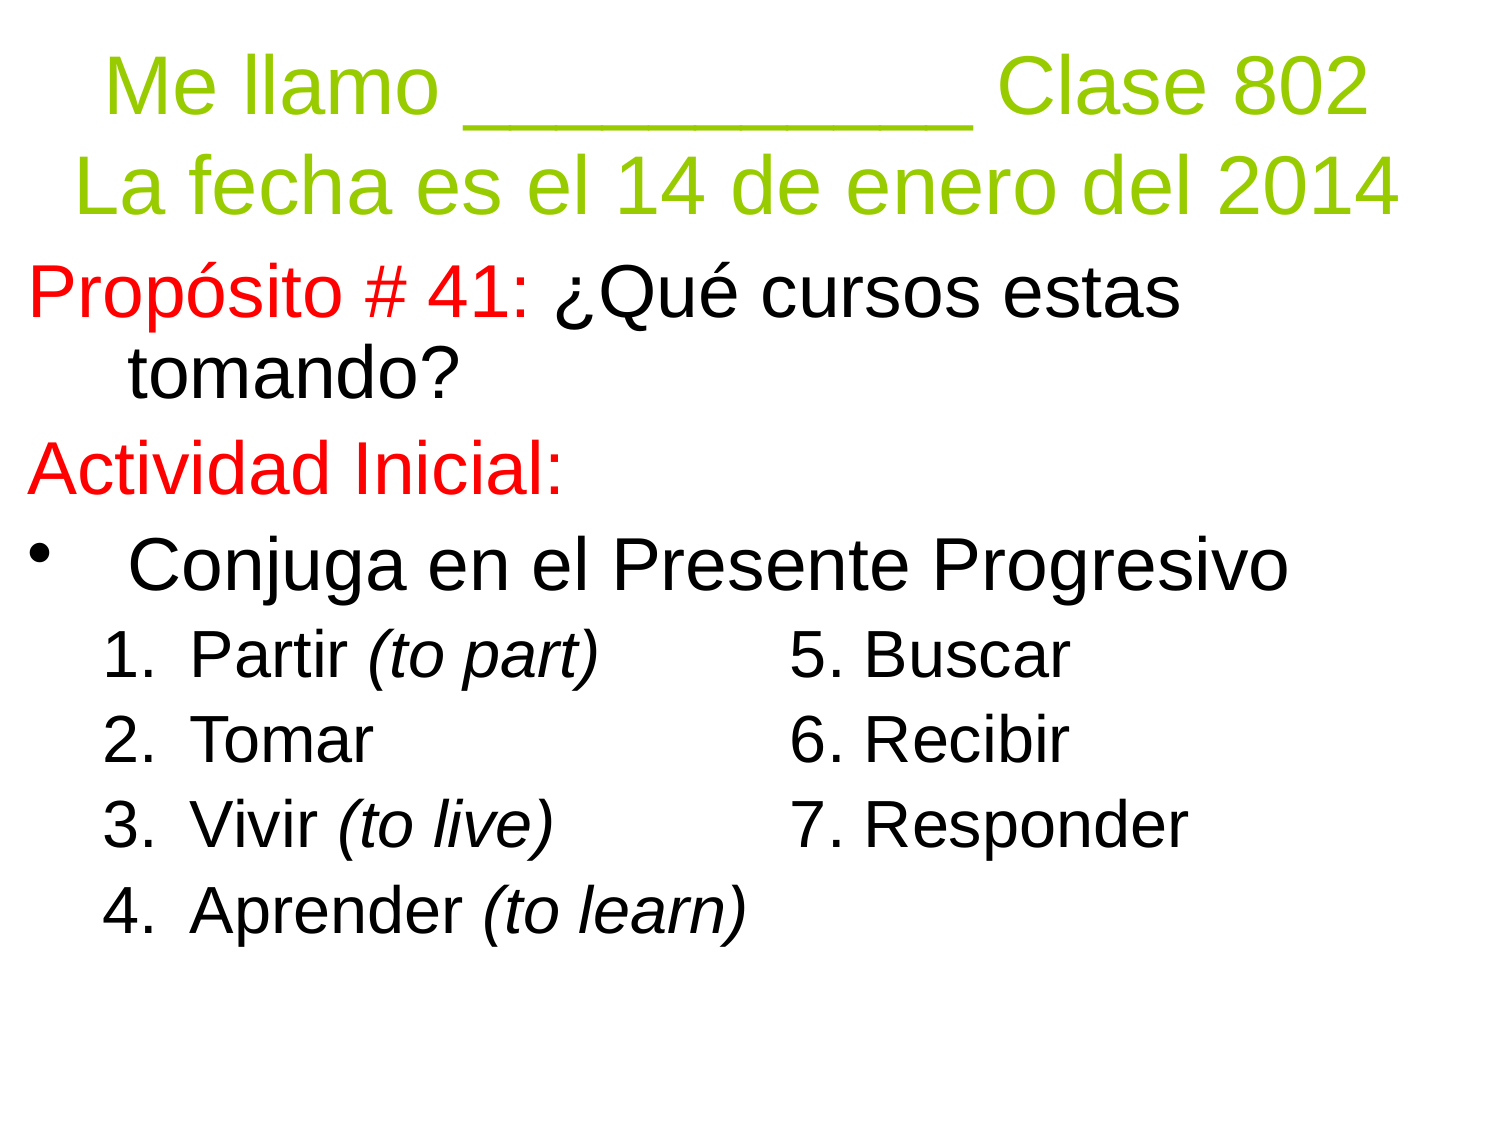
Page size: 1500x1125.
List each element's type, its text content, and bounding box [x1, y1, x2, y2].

title Me llamo ___________ Clase 802 La fecha es el 14 de enero del 2014 [24, 37, 1450, 225]
list Propósito # 41: ¿Qué cursos estas tomando? Actividad Inicial: Conjuga en el Presente Progresivo Partir (to part) 5. Buscar Tomar 6. Recibir Vivir (to live) 7. Responder Aprender (to learn) [12, 245, 1500, 988]
